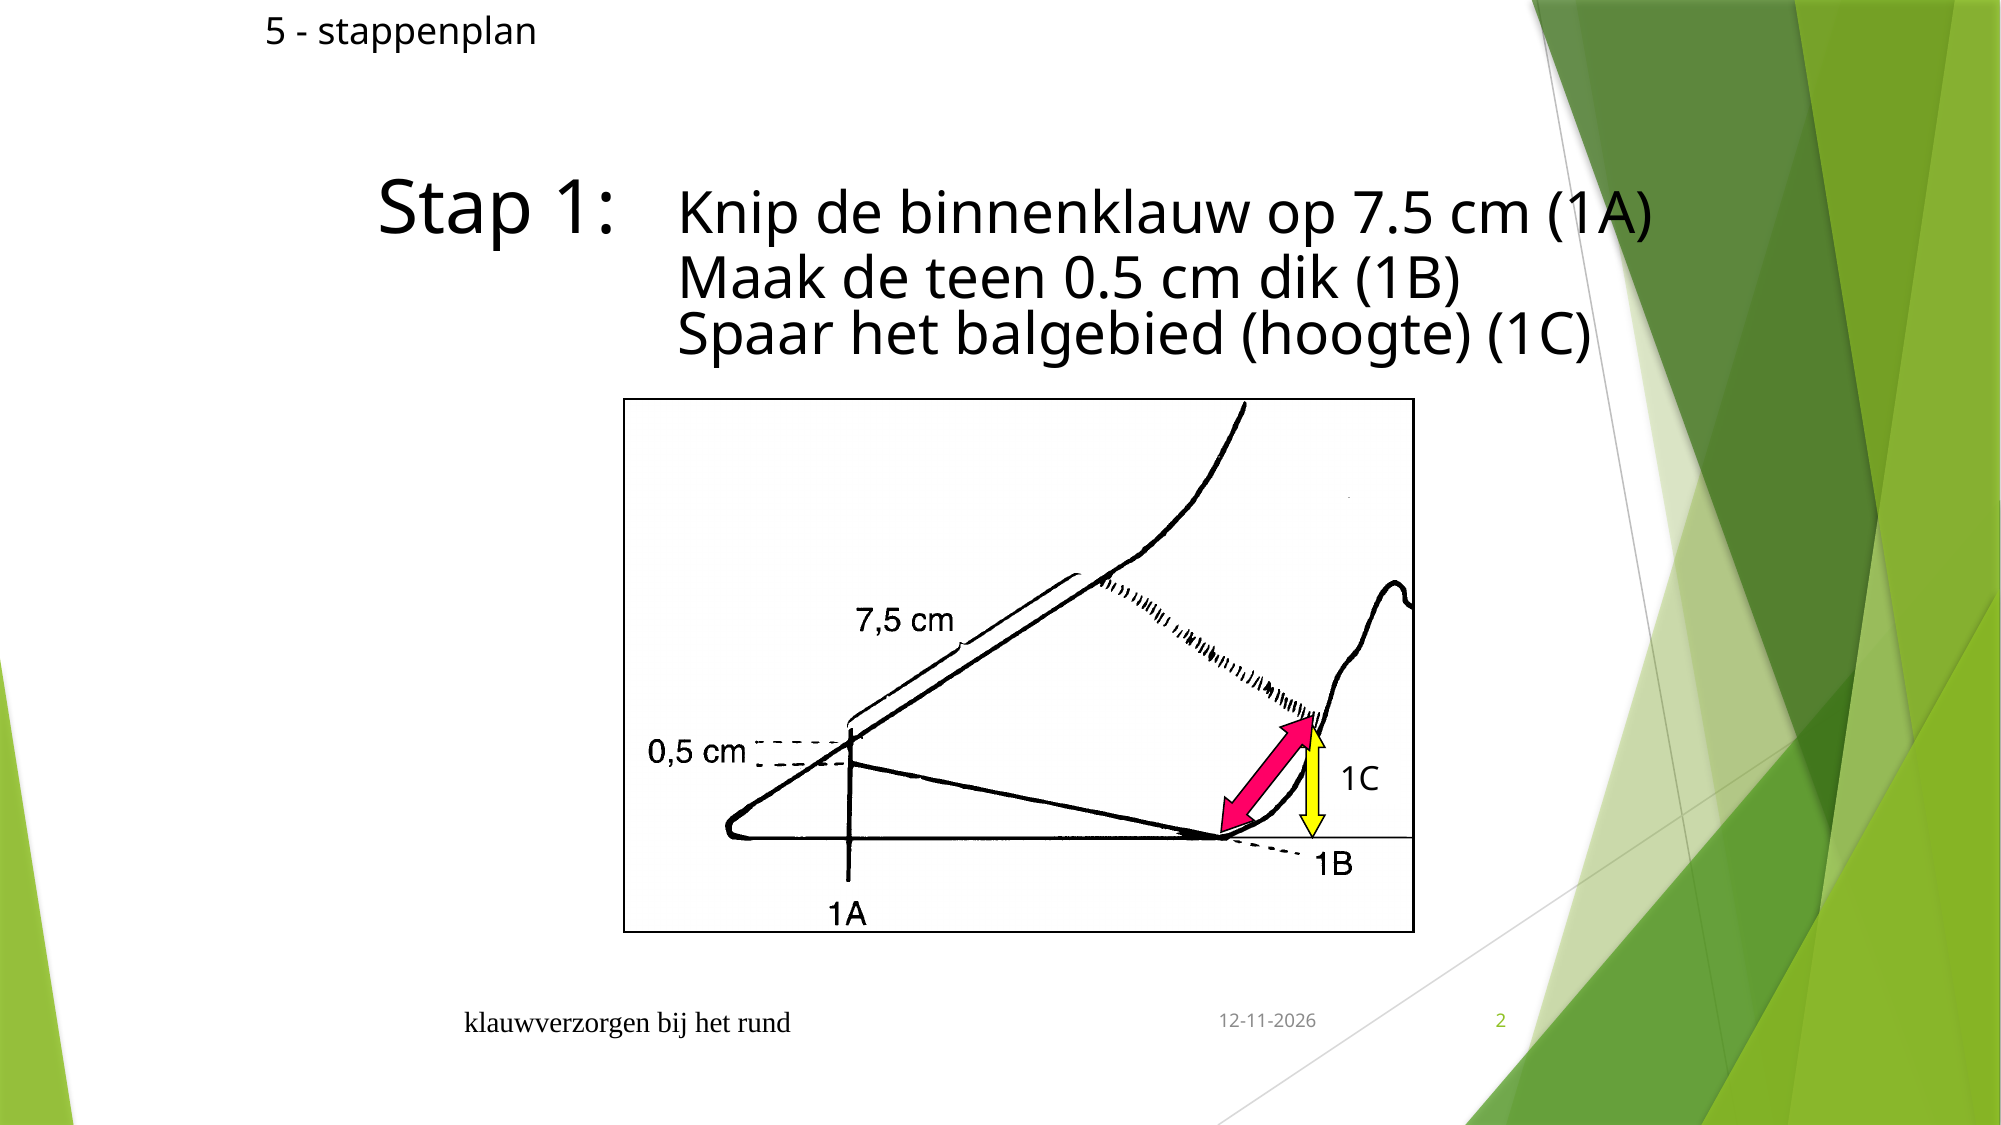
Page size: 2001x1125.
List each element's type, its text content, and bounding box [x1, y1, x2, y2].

slide_number 2 [1409, 991, 1522, 1051]
text_box Stap 1: Knip de binnenklauw op 7.5 cm (1A) Maak de teen 0.5 cm dik (1B) Spaar het balgebied (hoogte) (1C) [362, 150, 1688, 368]
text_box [624, 399, 1413, 932]
footer klauwverzorgen bij het rund [111, 991, 1145, 1051]
text_box 5 - stappenplan [249, 0, 875, 60]
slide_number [1181, 991, 1332, 1051]
